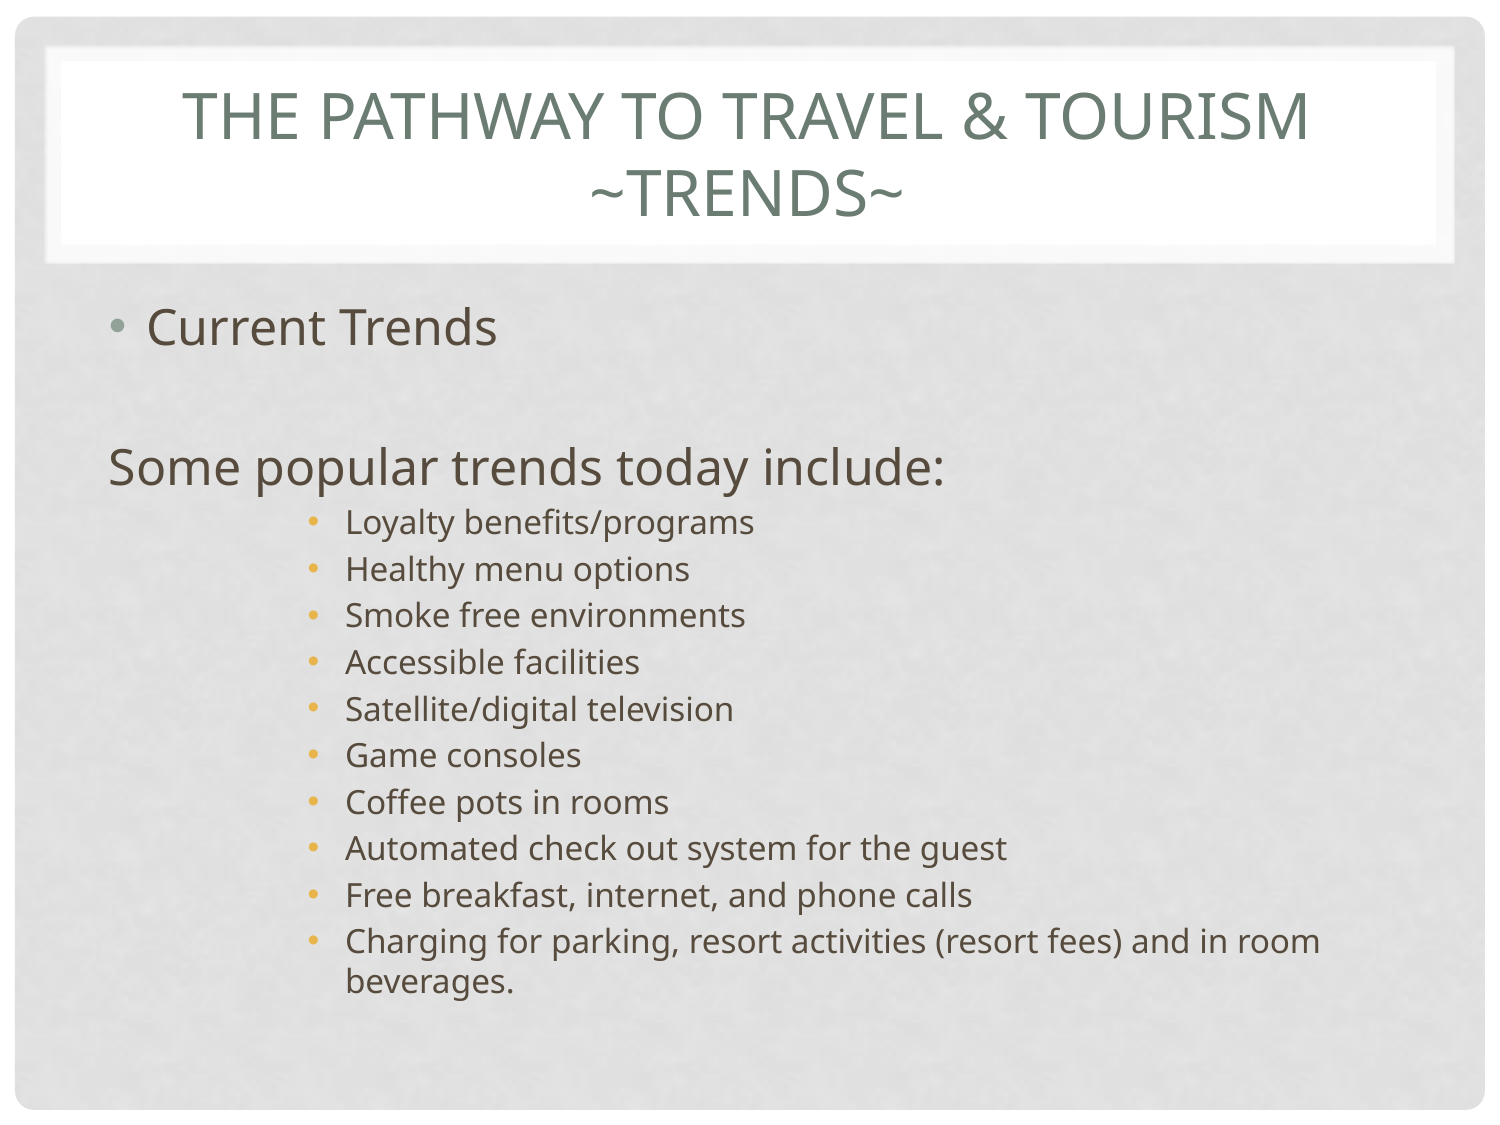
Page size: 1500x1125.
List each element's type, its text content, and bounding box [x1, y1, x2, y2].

title The Pathway to Travel & Tourism ~Trends~ [69, 66, 1425, 238]
list Current Trends Some popular trends today include: Loyalty benefits/programs Healthy menu options Smoke free environments Accessible facilities Satellite/digital television Game consoles Coffee pots in rooms Automated check out system for the guest Free breakfast, internet, and phone calls Charging for parking, resort activities (resort fees) and in room beverages. [75, 287, 1425, 1038]
